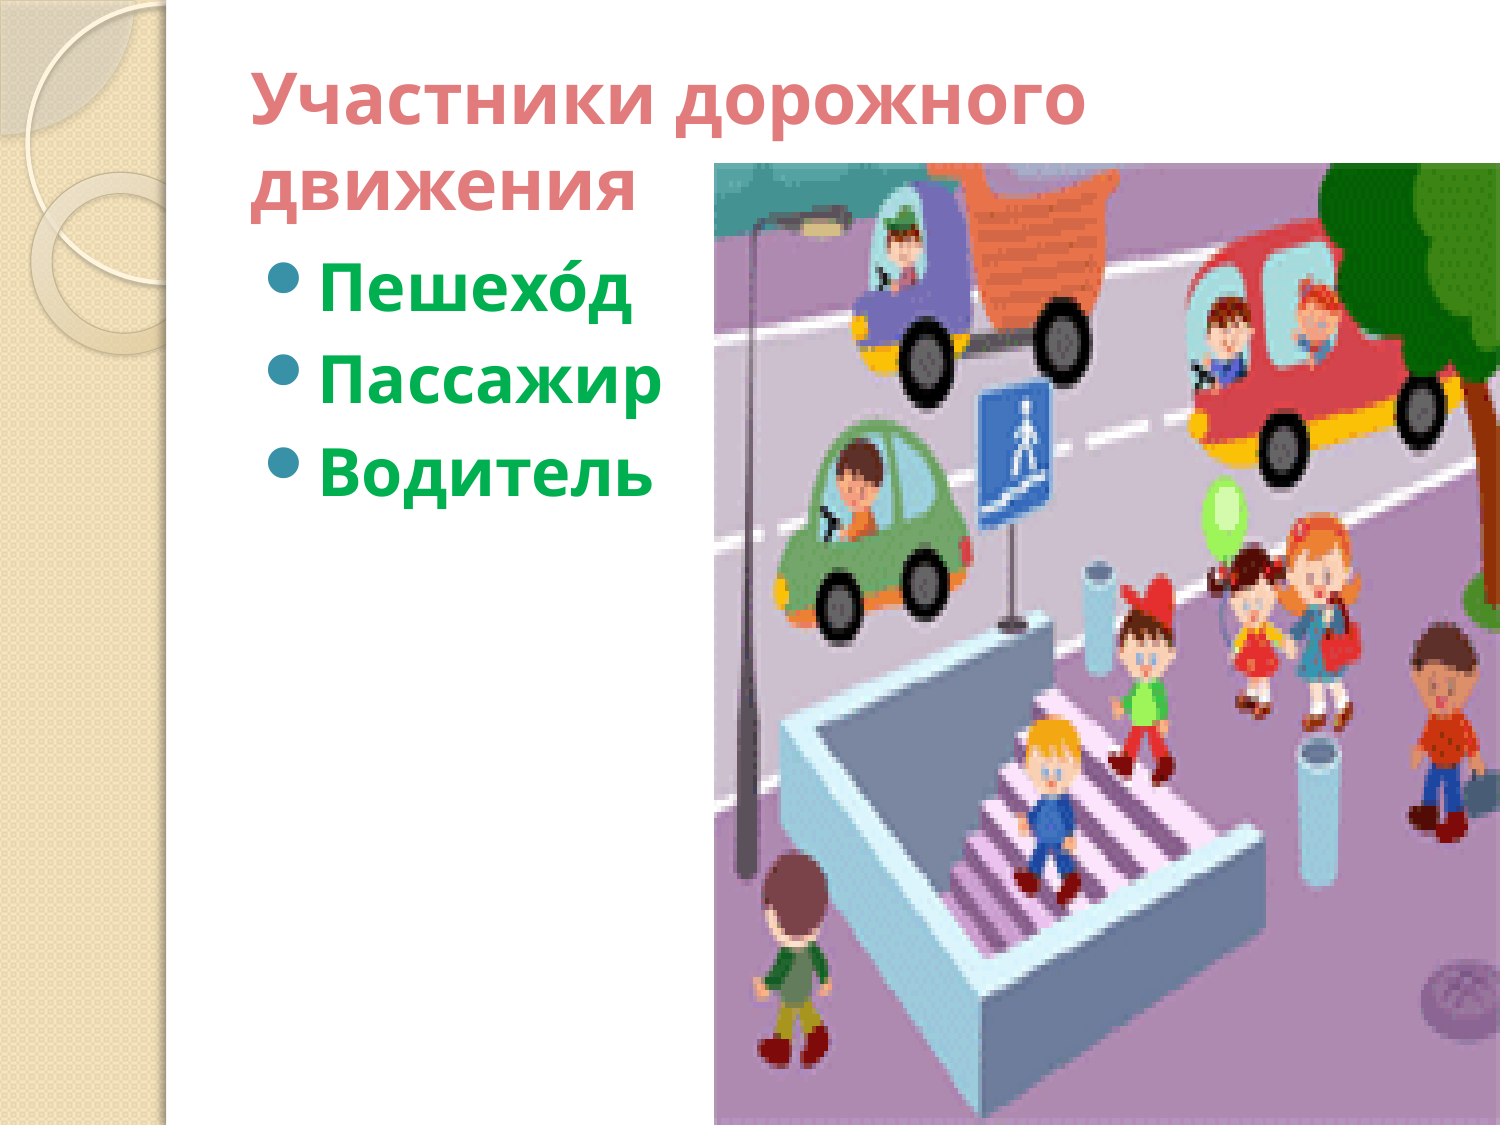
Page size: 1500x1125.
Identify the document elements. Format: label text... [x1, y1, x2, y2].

list Пешехо́д Пассажир Водитель [235, 237, 707, 575]
title Участники дорожного движения [235, 45, 1466, 233]
picture [714, 163, 1500, 1125]
